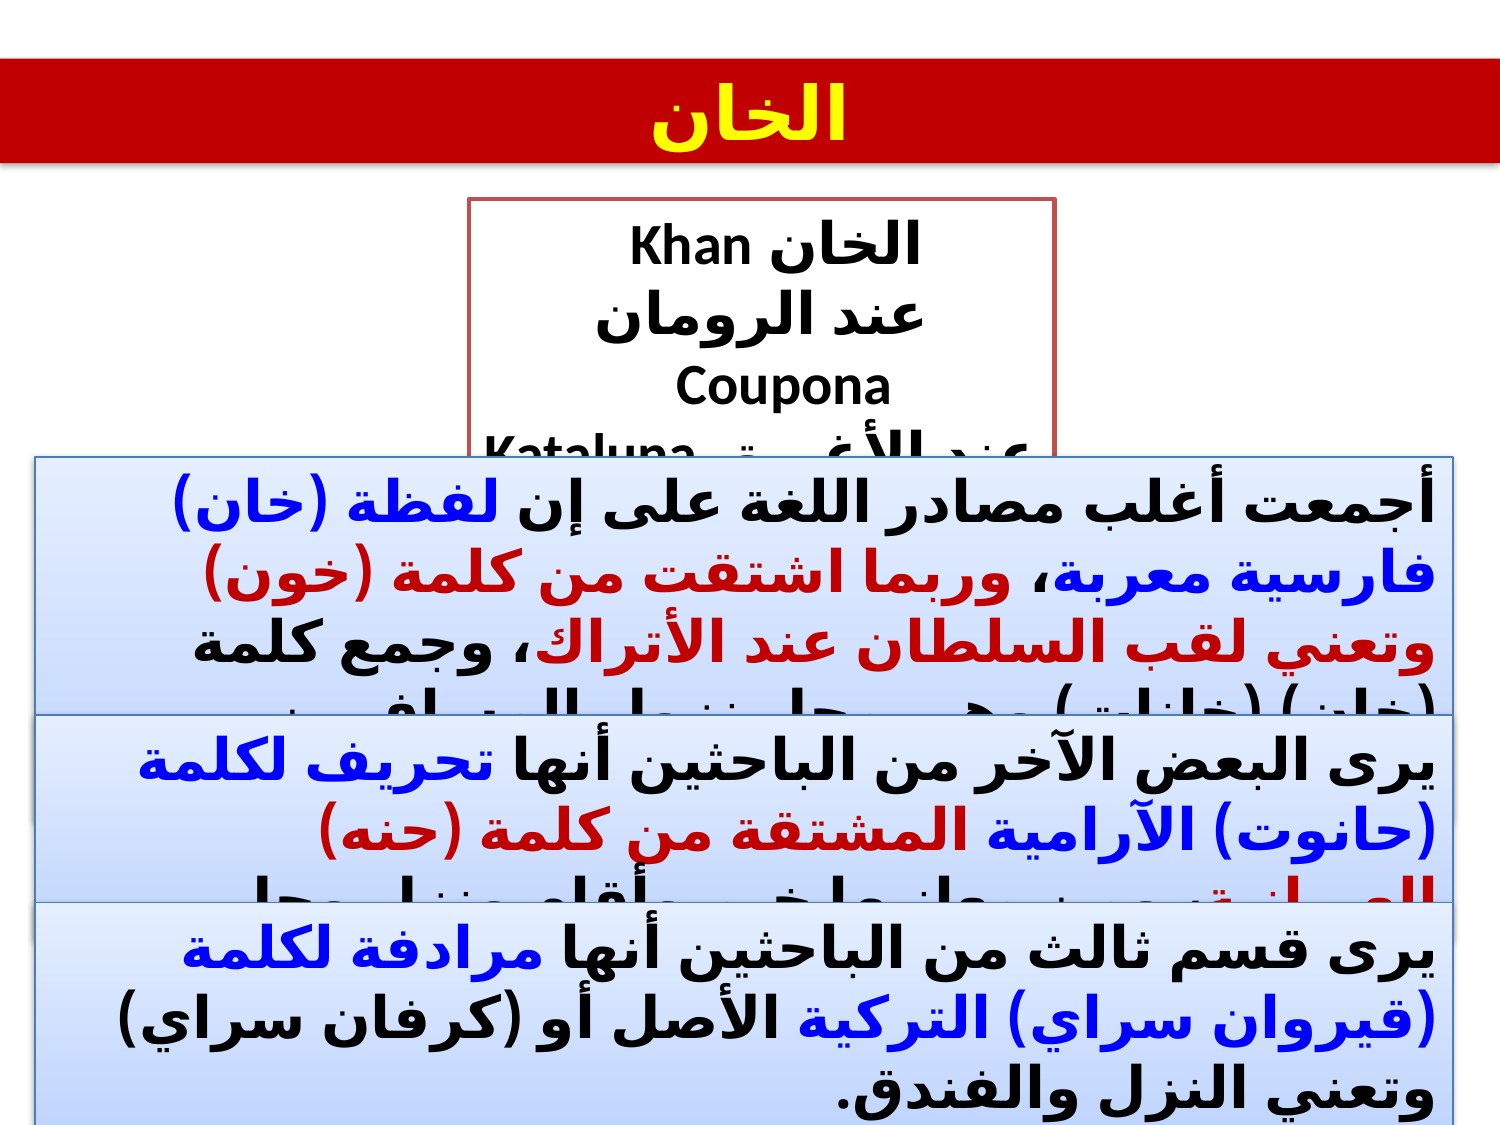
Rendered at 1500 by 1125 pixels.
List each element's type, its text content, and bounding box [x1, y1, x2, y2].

text_box الخان Khan عند الرومان Coupona عند الأغريق Kataluna [467, 197, 1057, 454]
text_box الخان [0, 58, 1500, 164]
text_box أجمعت أغلب مصادر اللغة على إن لفظة (خان) فارسية معربة، وربما اشتقت من كلمة (خون) وتعني لقب السلطان عند الأتراك، وجمع كلمة (خان) (خانات) وهي محل نزول المسافرين ويسمى (الفندق). [34, 456, 1454, 713]
text_box يرى البعض الآخر من الباحثين أنها تحريف لكلمة (حانوت) الآرامية المشتقة من كلمة (حنه) العبرانية، ومن معانيها خيم وأقام ونزل وحل. [34, 714, 1454, 901]
text_box يرى قسم ثالث من الباحثين أنها مرادفة لكلمة (قيروان سراي) التركية الأصل أو (كرفان سراي) وتعني النزل والفندق. [34, 902, 1454, 1125]
